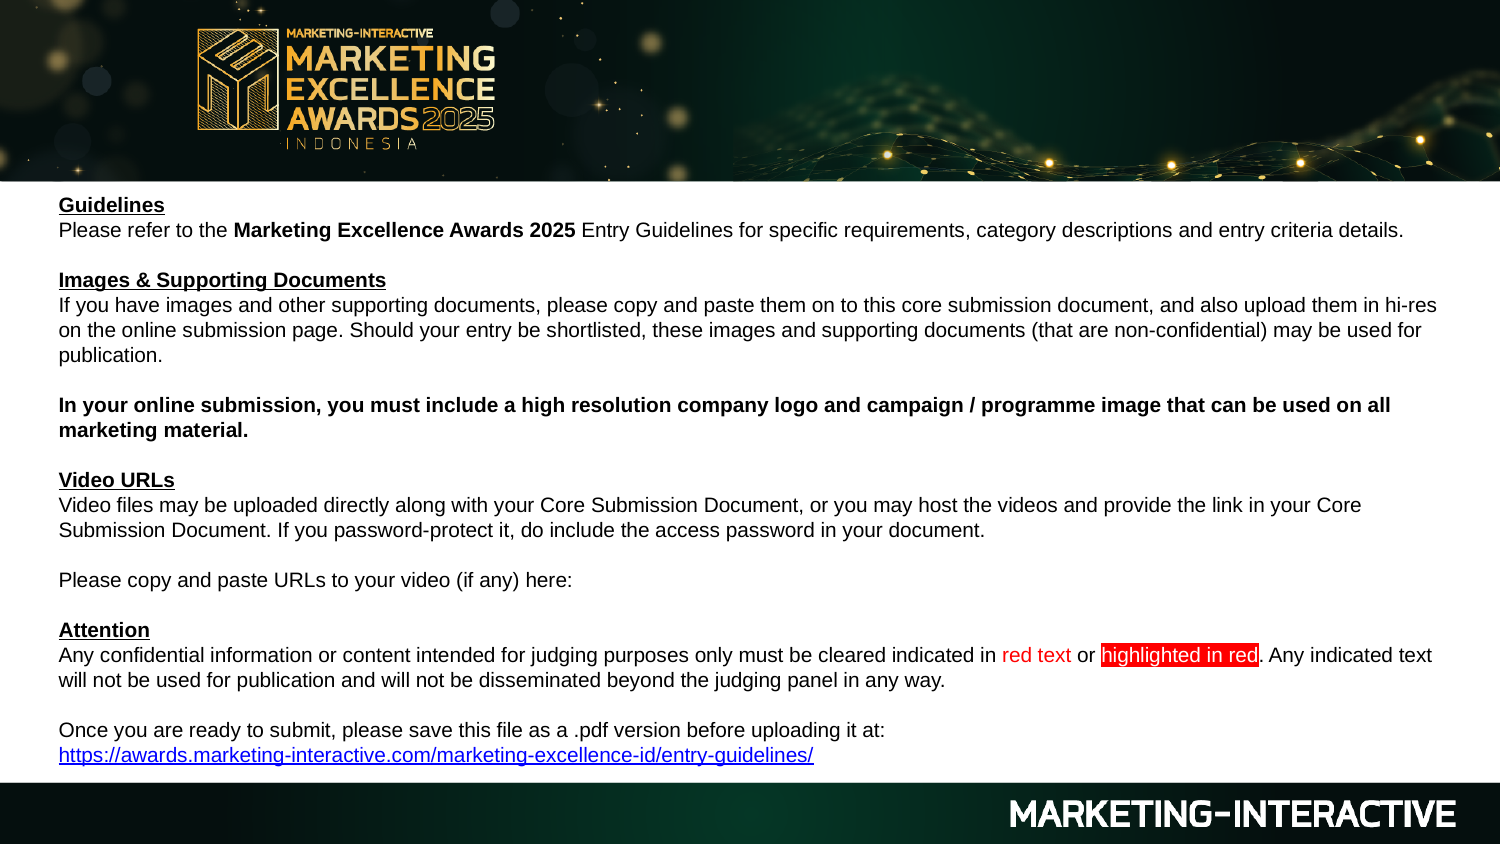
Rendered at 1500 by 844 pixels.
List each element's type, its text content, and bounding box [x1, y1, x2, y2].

picture [0, 0, 1500, 844]
text_box Guidelines Please refer to the Marketing Excellence Awards 2025 Entry Guidelines for specific requirements, category descriptions and entry criteria details. Images & Supporting Documents If you have images and other supporting documents, please copy and paste them on to this core submission document, and also upload them in hi-res on the online submission page. Should your entry be shortlisted, these images and supporting documents (that are non-confidential) may be used for publication. In your online submission, you must include a high resolution company logo and campaign / programme image that can be used on all marketing material. Video URLs Video files may be uploaded directly along with your Core Submission Document, or you may host the videos and provide the link in your Core Submission Document. If you password-protect it, do include the access password in your document. Please copy and paste URLs to your video (if any) here: Attention Any confidential information or content intended for judging purposes only must be cleared indicated in red text or highlighted in red. Any indicated text will not be used for publication and will not be disseminated beyond the judging panel in any way. Once you are ready to submit, please save this file as a .pdf version before uploading it at: https://awards.marketing-interactive.com/marketing-excellence-id/entry-guidelines/ [43, 184, 1457, 774]
